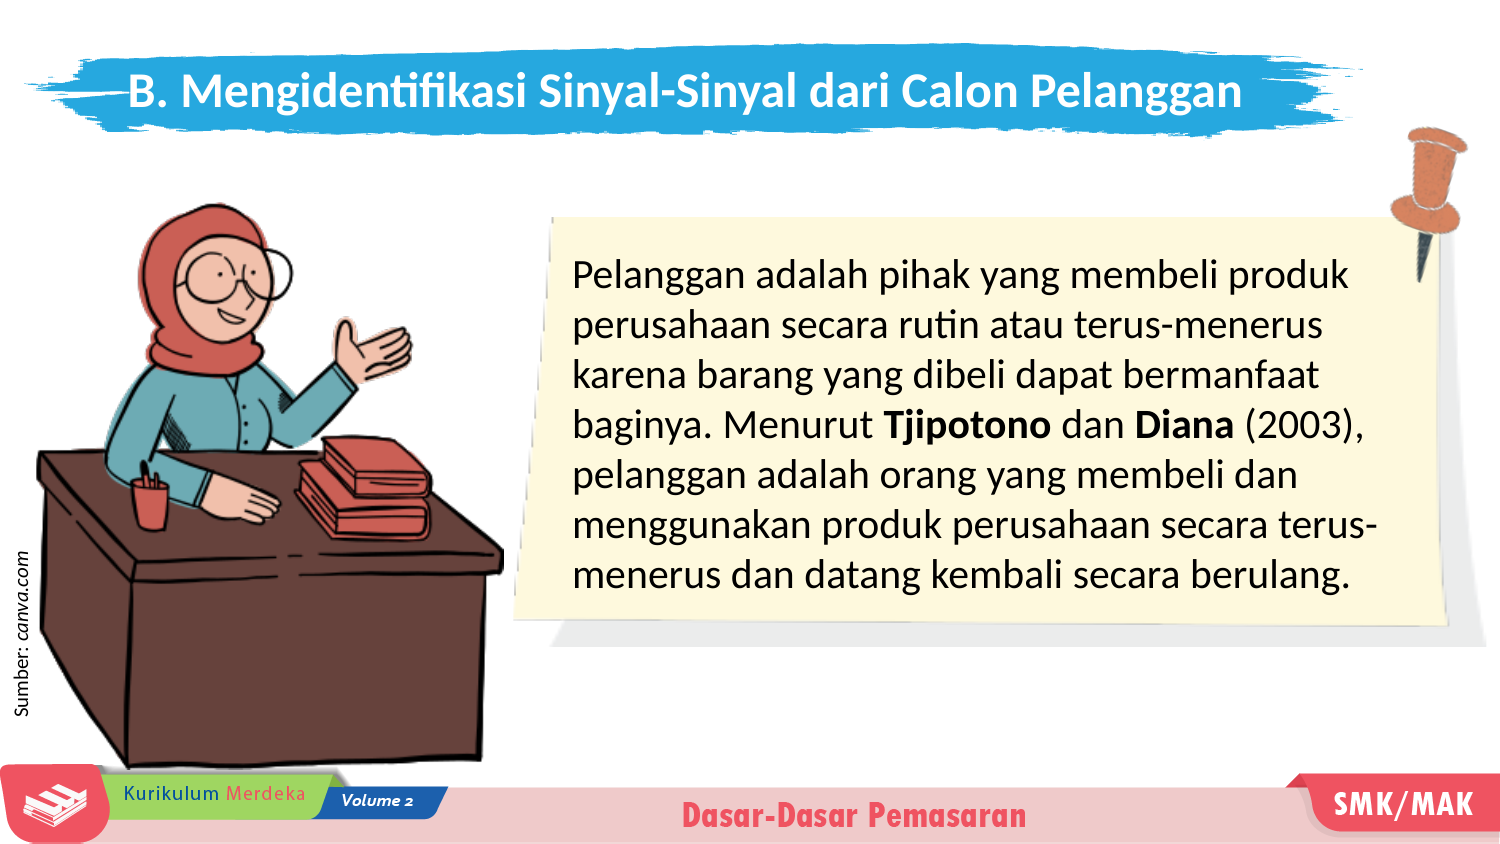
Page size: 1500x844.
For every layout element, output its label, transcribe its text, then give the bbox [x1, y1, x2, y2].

picture [24, 43, 1363, 141]
picture [512, 120, 1487, 647]
text_box Sumber: canva.com [0, 536, 29, 733]
picture [0, 200, 1500, 844]
